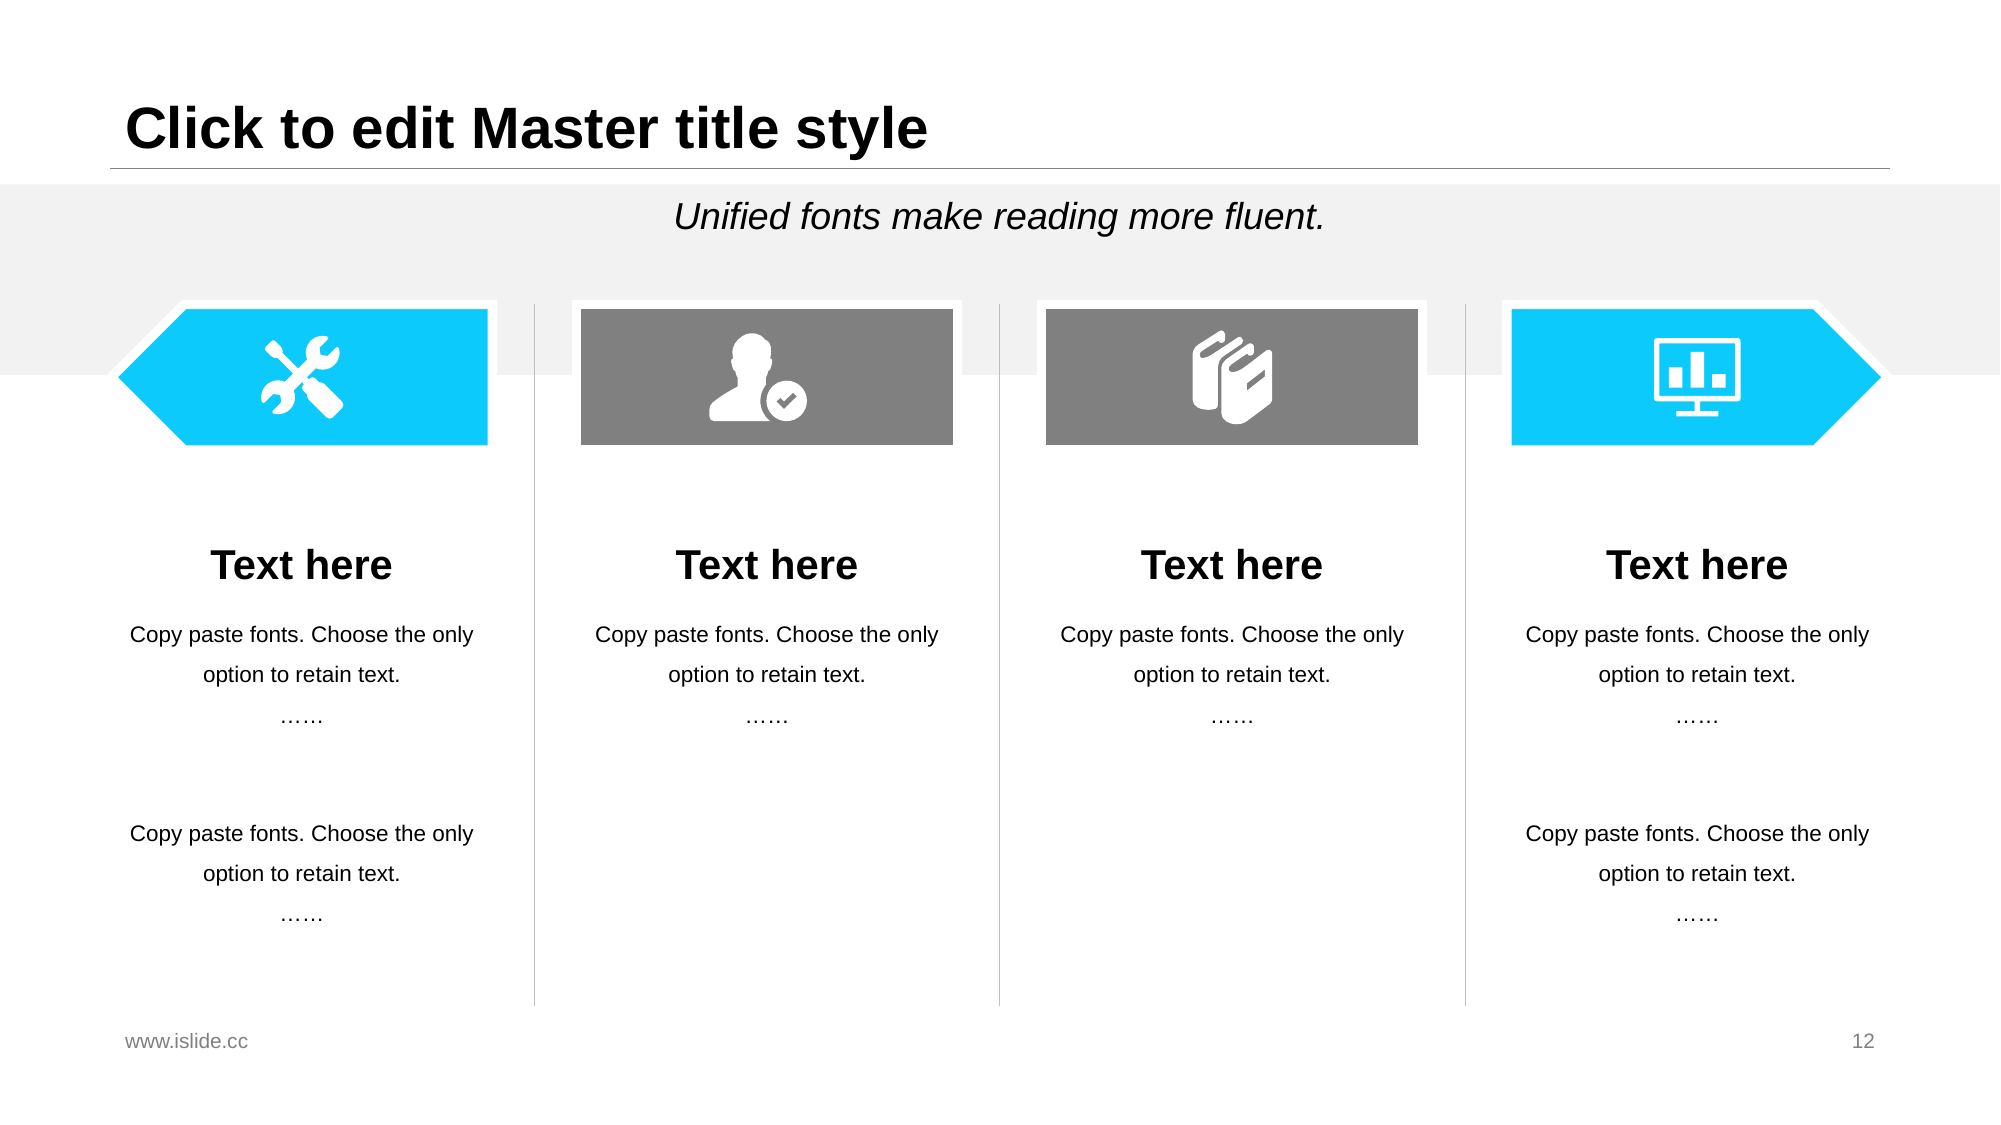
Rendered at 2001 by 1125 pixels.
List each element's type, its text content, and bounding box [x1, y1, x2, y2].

slide_number 12 [1412, 1023, 1890, 1058]
title Click to edit Master title style [109, 0, 1890, 169]
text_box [0, 184, 2000, 1007]
footer www.islide.cc [109, 1023, 790, 1058]
